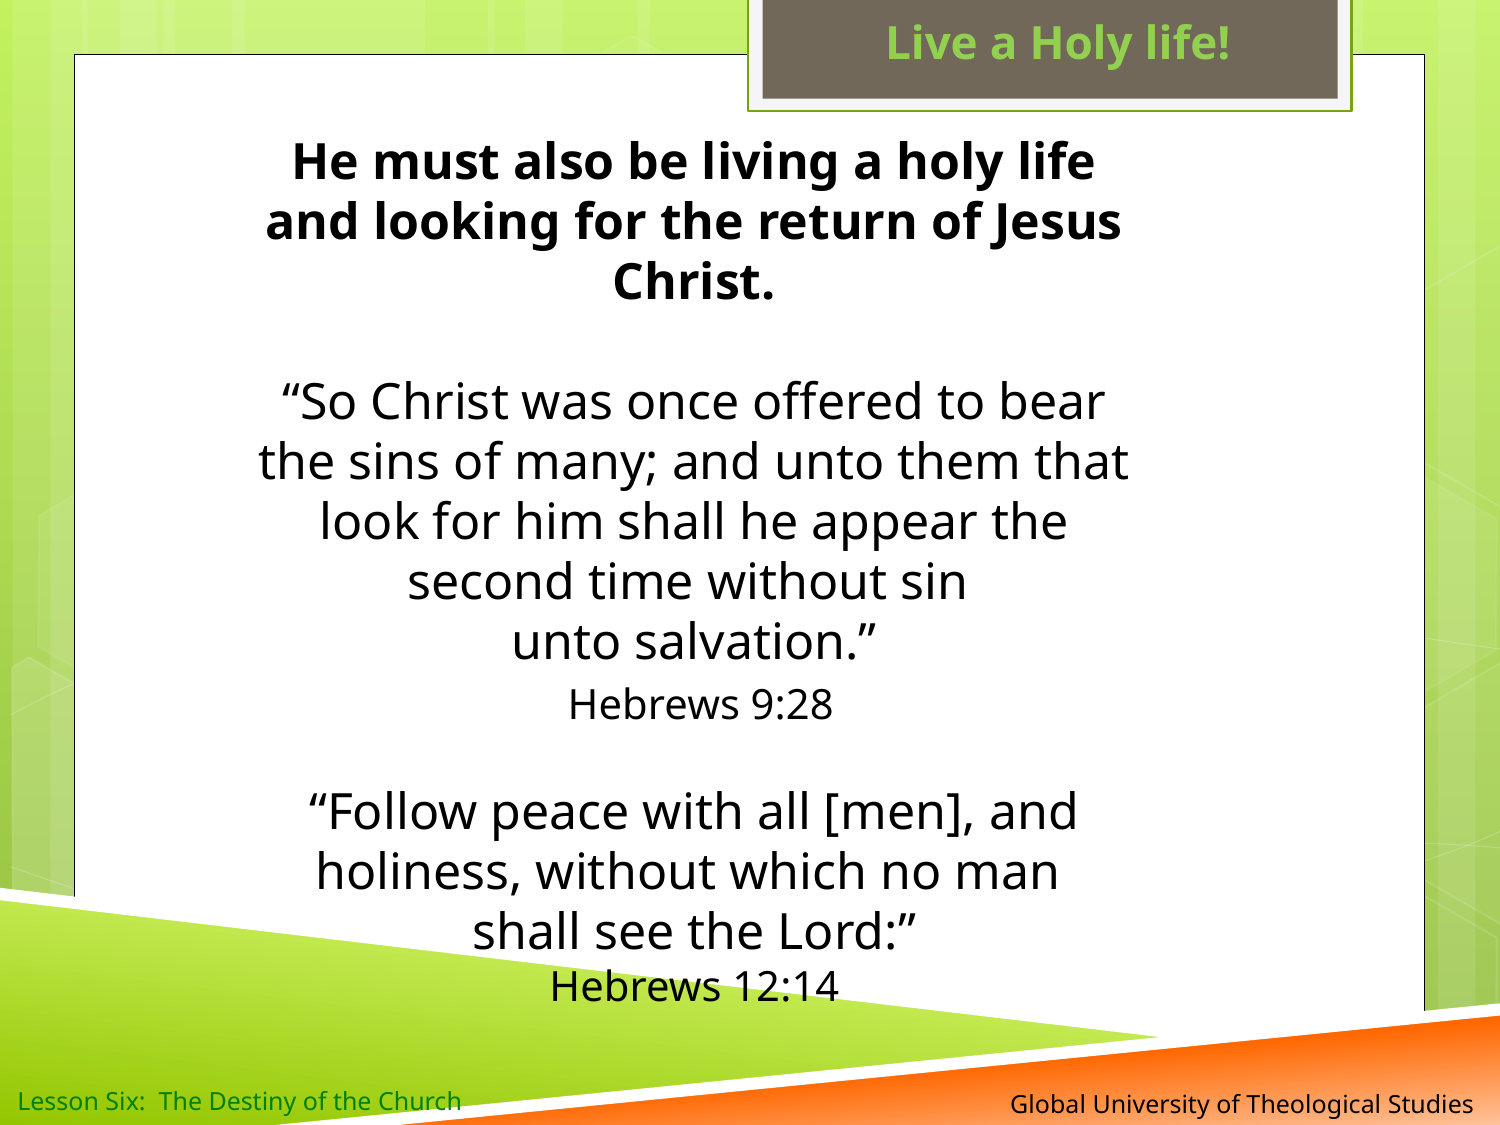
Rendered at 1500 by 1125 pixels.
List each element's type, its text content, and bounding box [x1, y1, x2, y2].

text_box Live a Holy life! [776, 6, 1339, 77]
text_box Lesson Six: The Destiny of the Church [9, 1083, 513, 1118]
text_box He must also be living a holy life and looking for the return of Jesus Christ. “So Christ was once offered to bear the sins of many; and unto them that look for him shall he appear the second time without sin unto salvation.” Hebrews 9:28 “Follow peace with all [men], and holiness, without which no man shall see the Lord:” Hebrews 12:14 [234, 121, 1154, 1017]
text_box Global University of Theological Studies [996, 1073, 1500, 1117]
